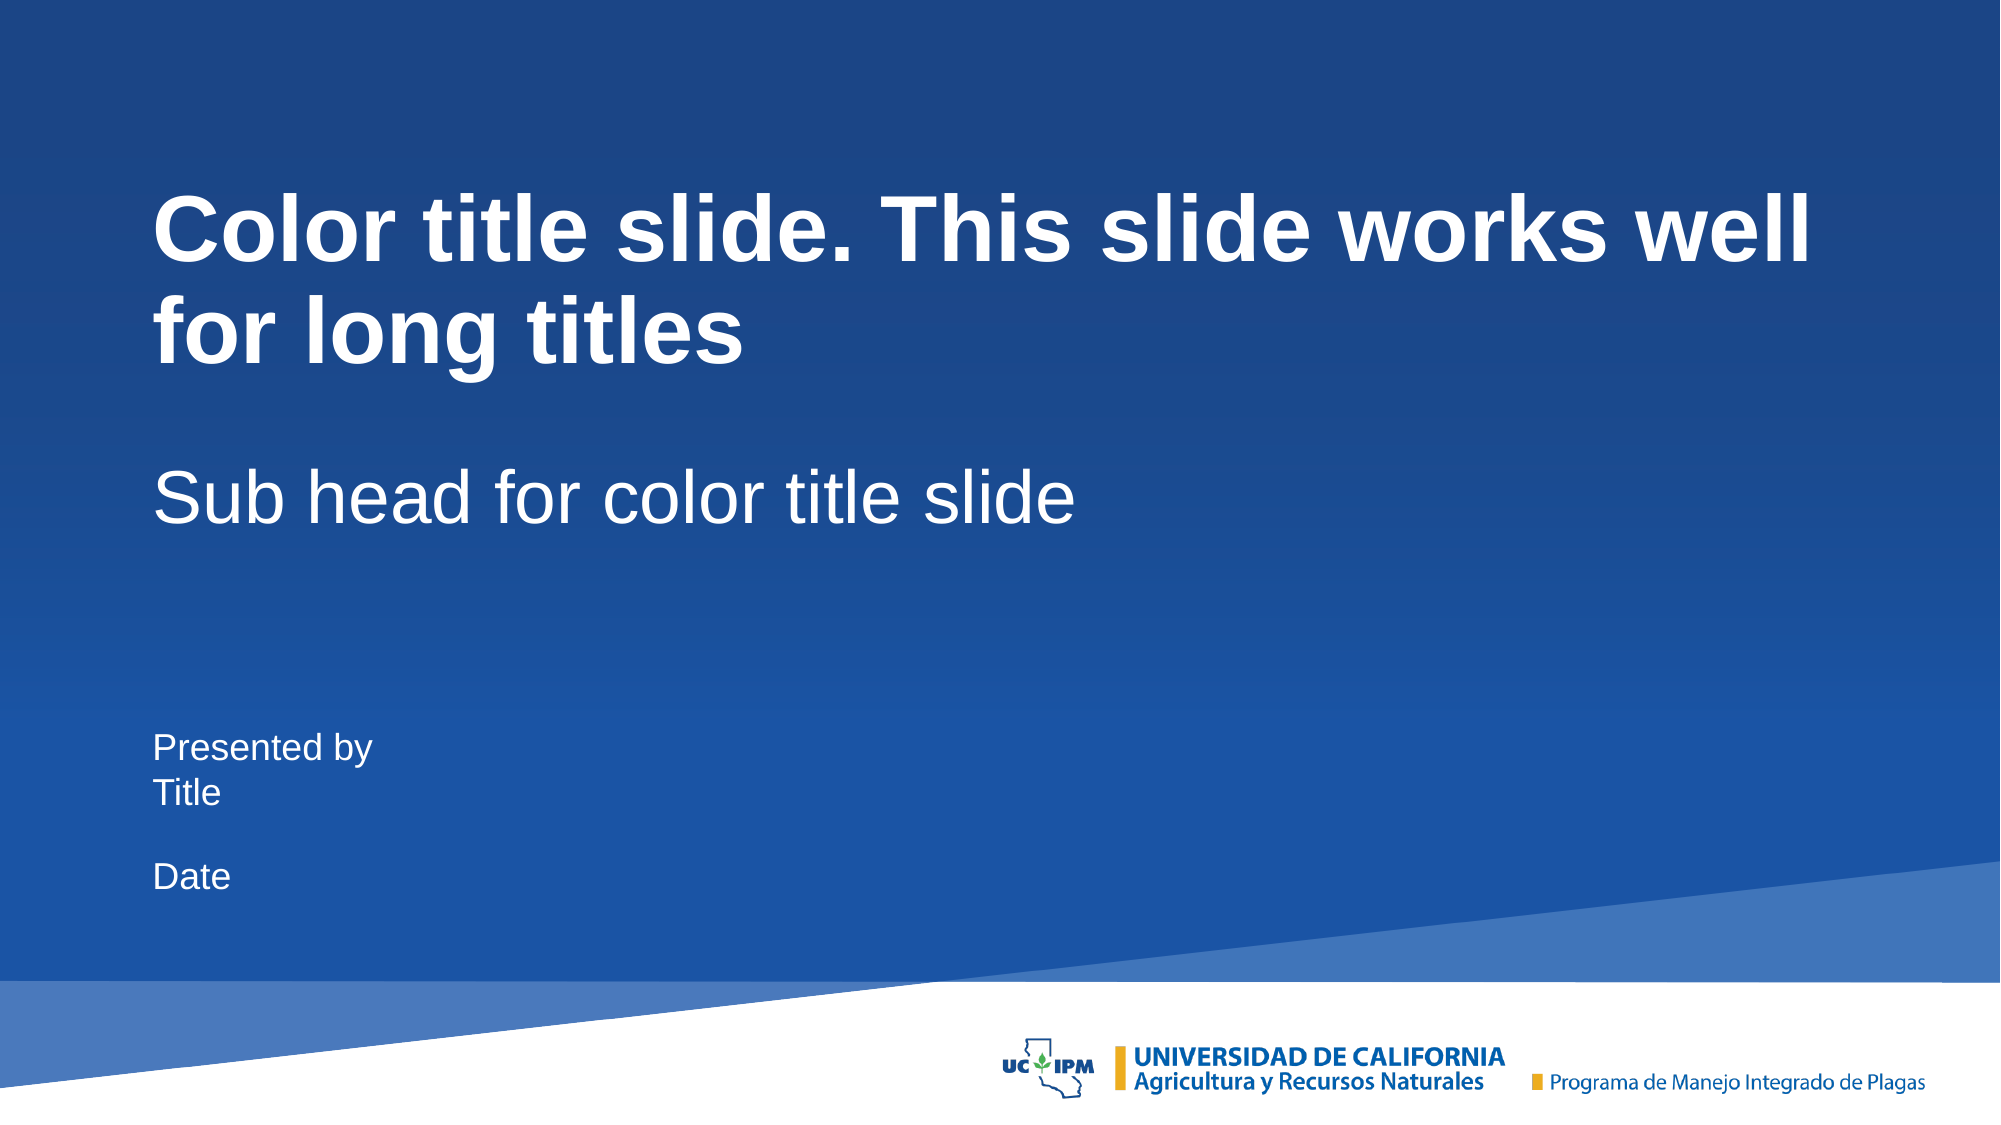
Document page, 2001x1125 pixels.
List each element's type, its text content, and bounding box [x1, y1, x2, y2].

list Date [137, 849, 607, 937]
list Sub head for color title slide [137, 451, 1494, 583]
list Presented by Title [137, 715, 698, 824]
picture [0, 0, 2000, 1125]
title Color title slide. This slide works well for long titles [137, 173, 1863, 391]
